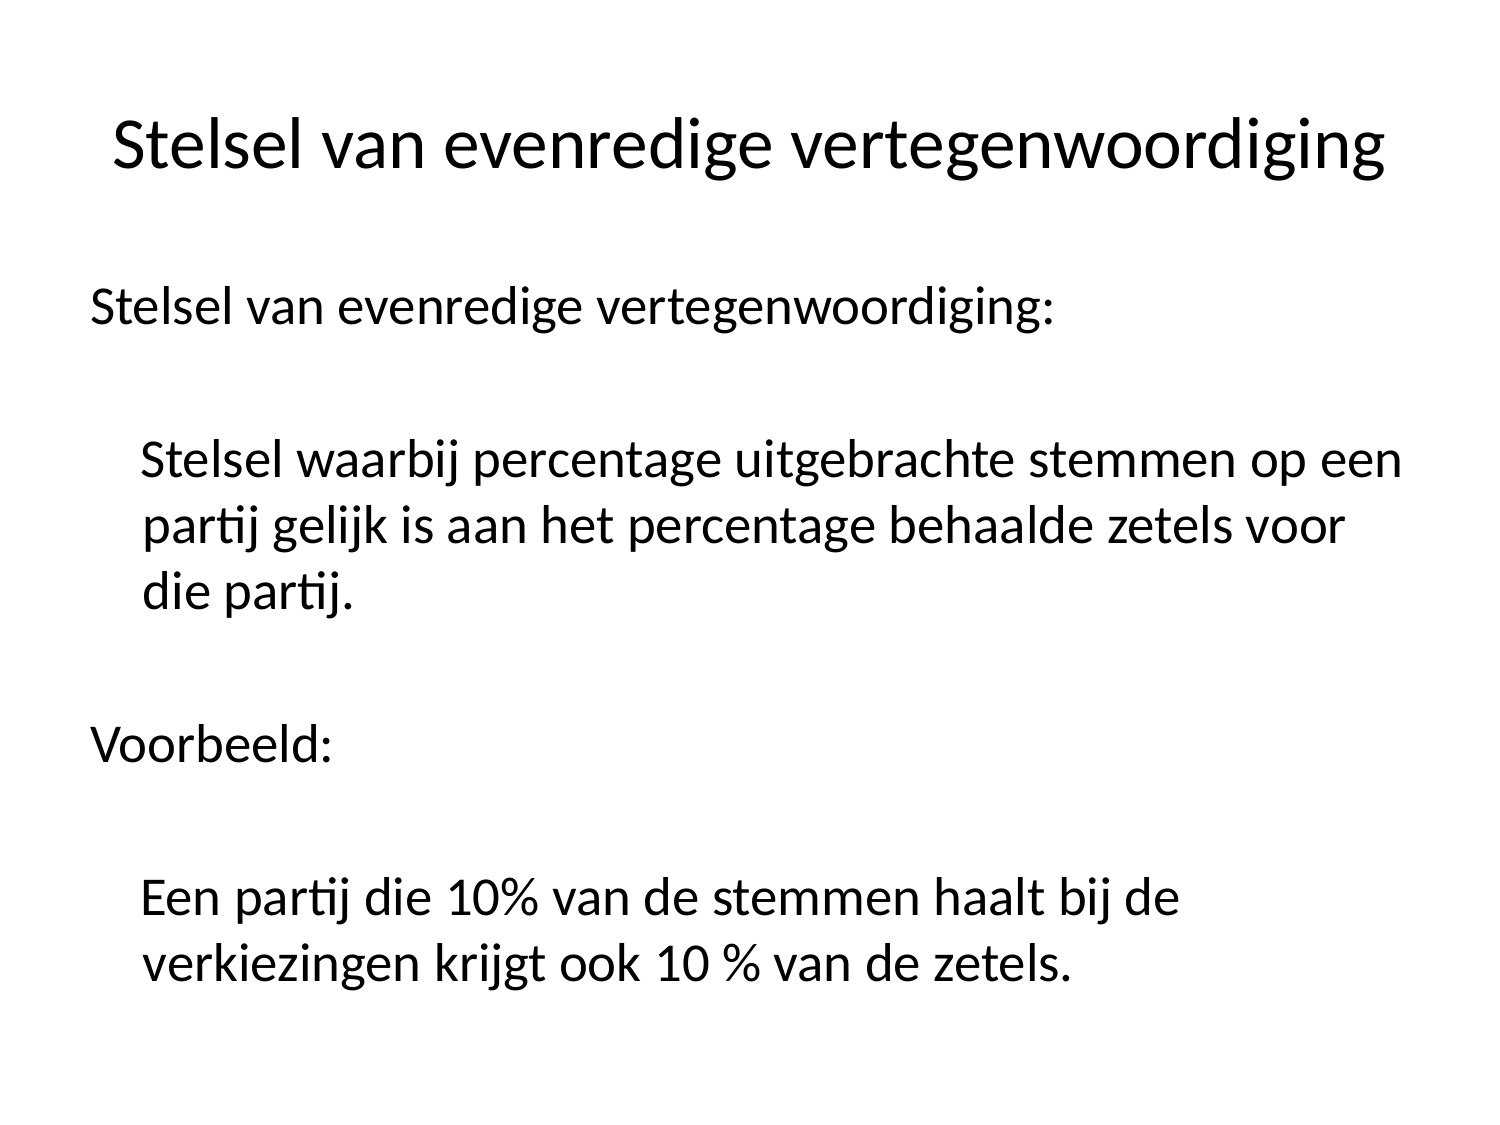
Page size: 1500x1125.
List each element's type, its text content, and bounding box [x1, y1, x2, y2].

title Stelsel van evenredige vertegenwoordiging [75, 45, 1425, 233]
list Stelsel van evenredige vertegenwoordiging: Stelsel waarbij percentage uitgebrachte stemmen op een partij gelijk is aan het percentage behaalde zetels voor die partij. Voorbeeld: Een partij die 10% van de stemmen haalt bij de verkiezingen krijgt ook 10 % van de zetels. [75, 262, 1425, 1005]
